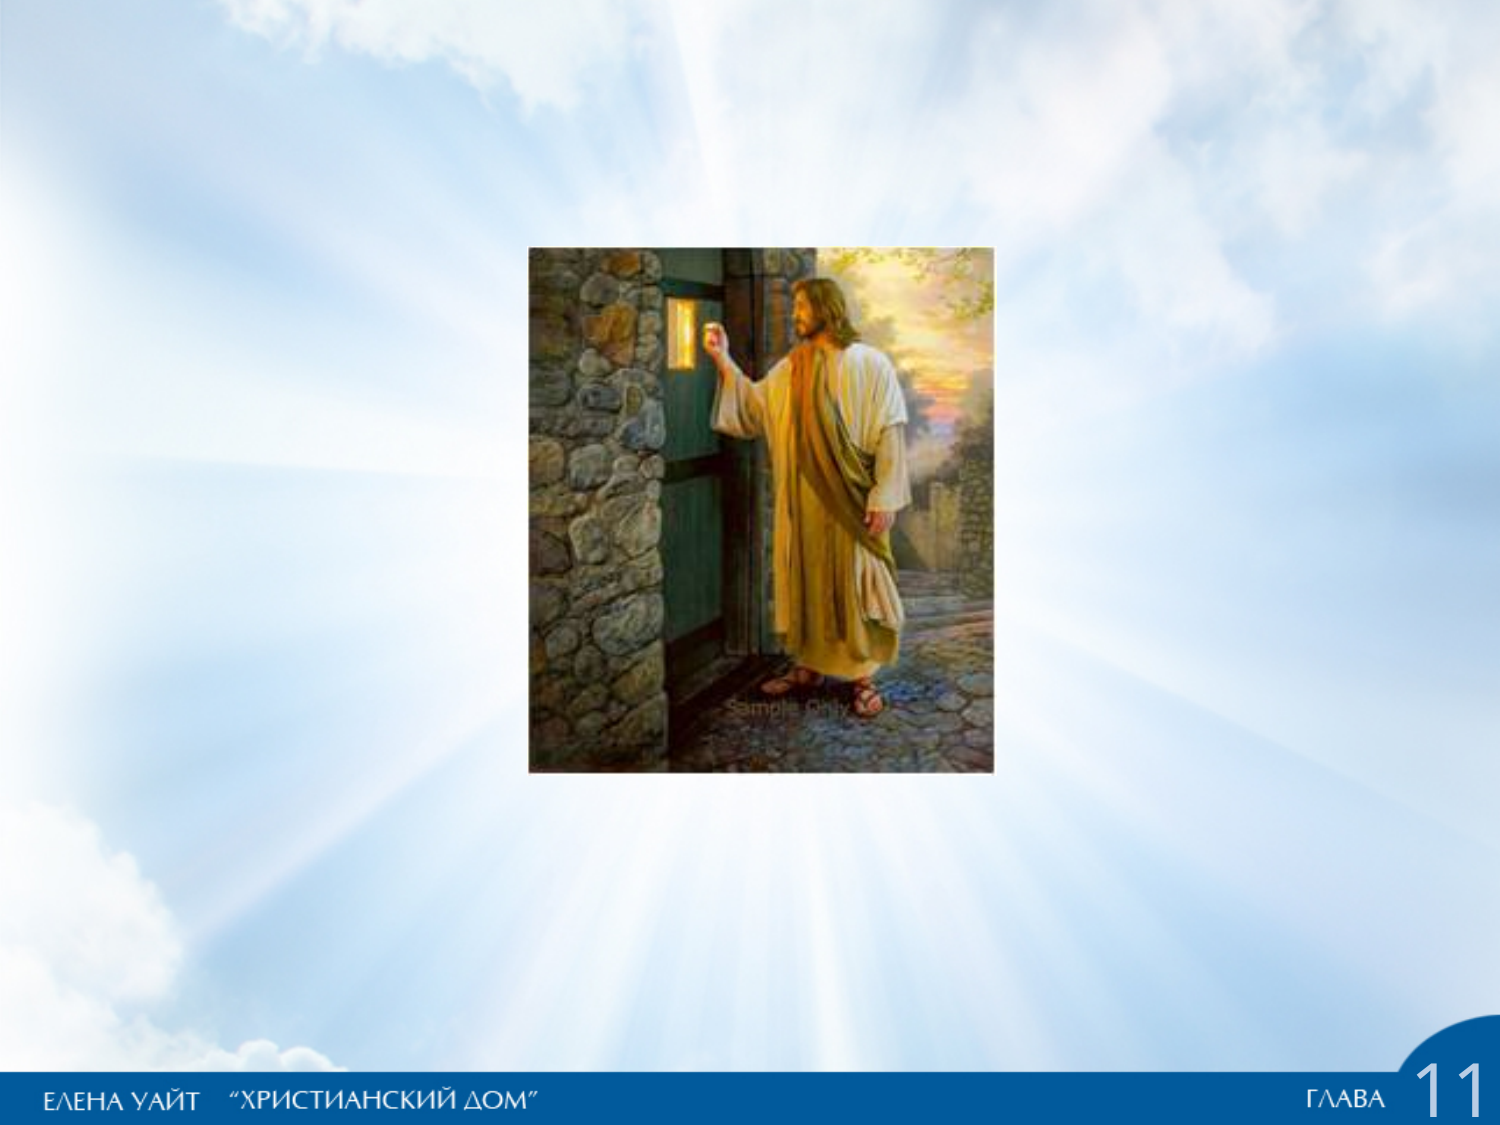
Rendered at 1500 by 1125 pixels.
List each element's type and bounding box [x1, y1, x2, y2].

list [527, 245, 997, 776]
picture [0, 0, 1500, 1125]
